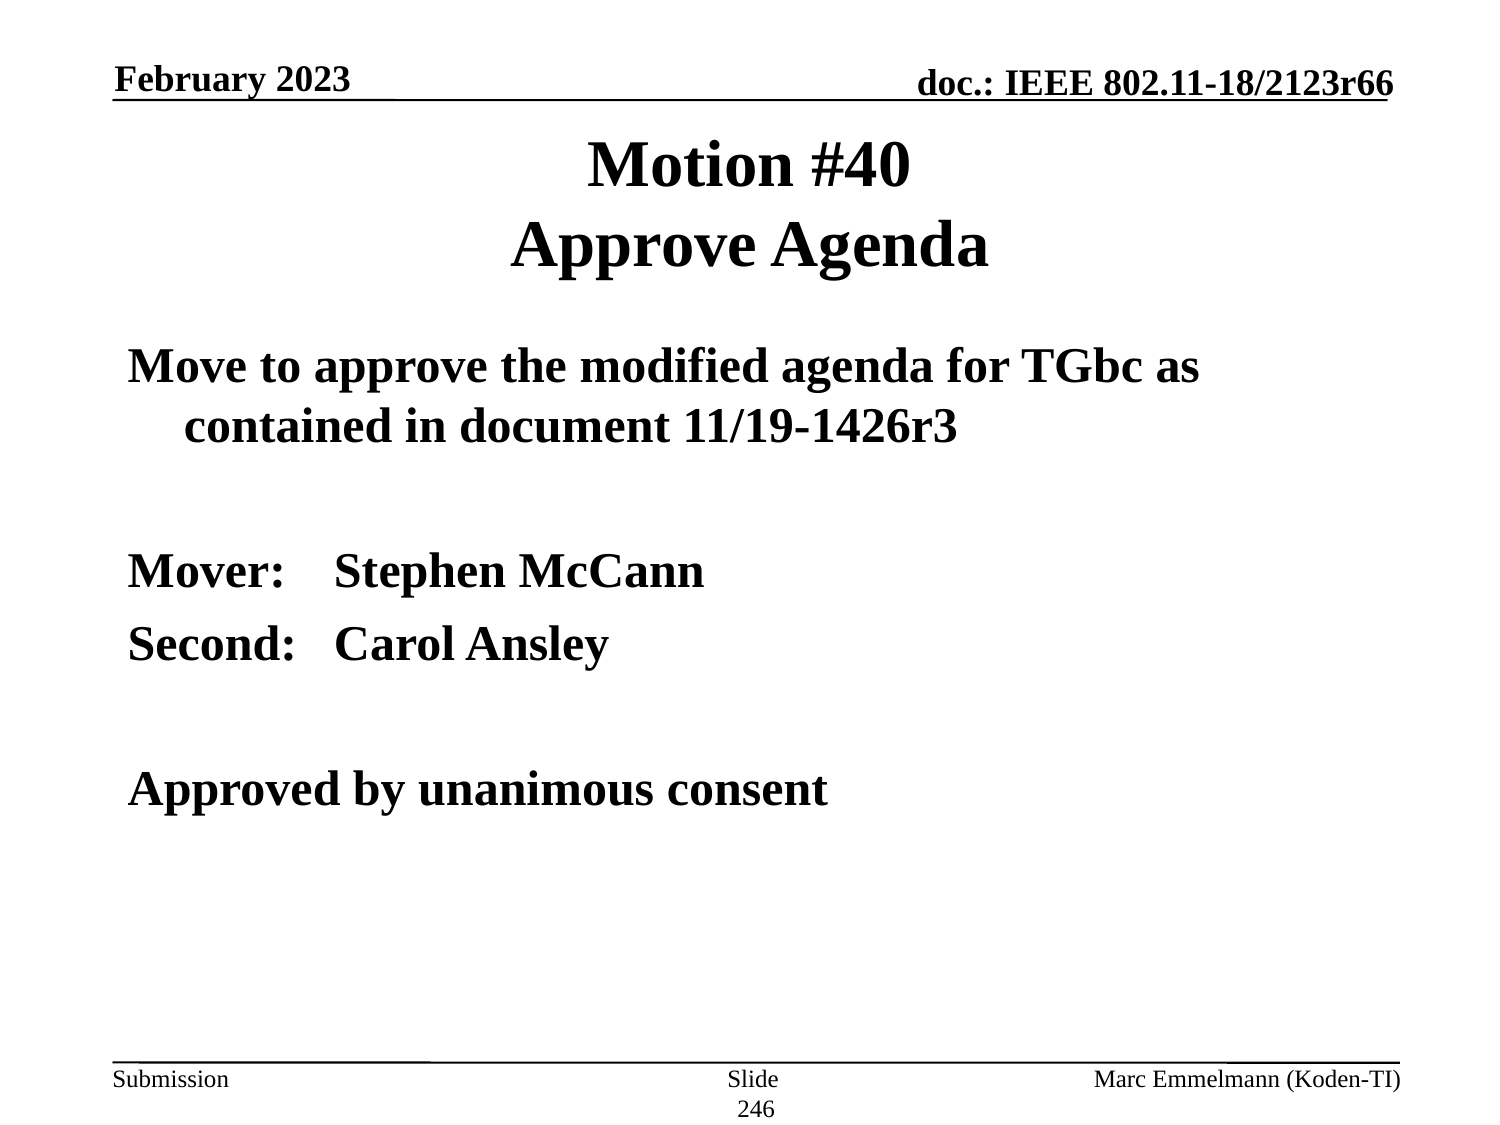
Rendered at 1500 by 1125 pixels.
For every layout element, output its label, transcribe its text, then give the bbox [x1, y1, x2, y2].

slide_number Slide 246 [712, 1061, 800, 1123]
title Motion #40 Approve Agenda [112, 112, 1388, 288]
footer Marc Emmelmann (Koden-TI) [878, 1061, 1402, 1093]
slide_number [114, 54, 423, 100]
list Move to approve the modified agenda for TGbc as contained in document 11/19-1426r3 Mover: Stephen McCann Second: Carol Ansley Approved by unanimous consent [112, 324, 1388, 1000]
